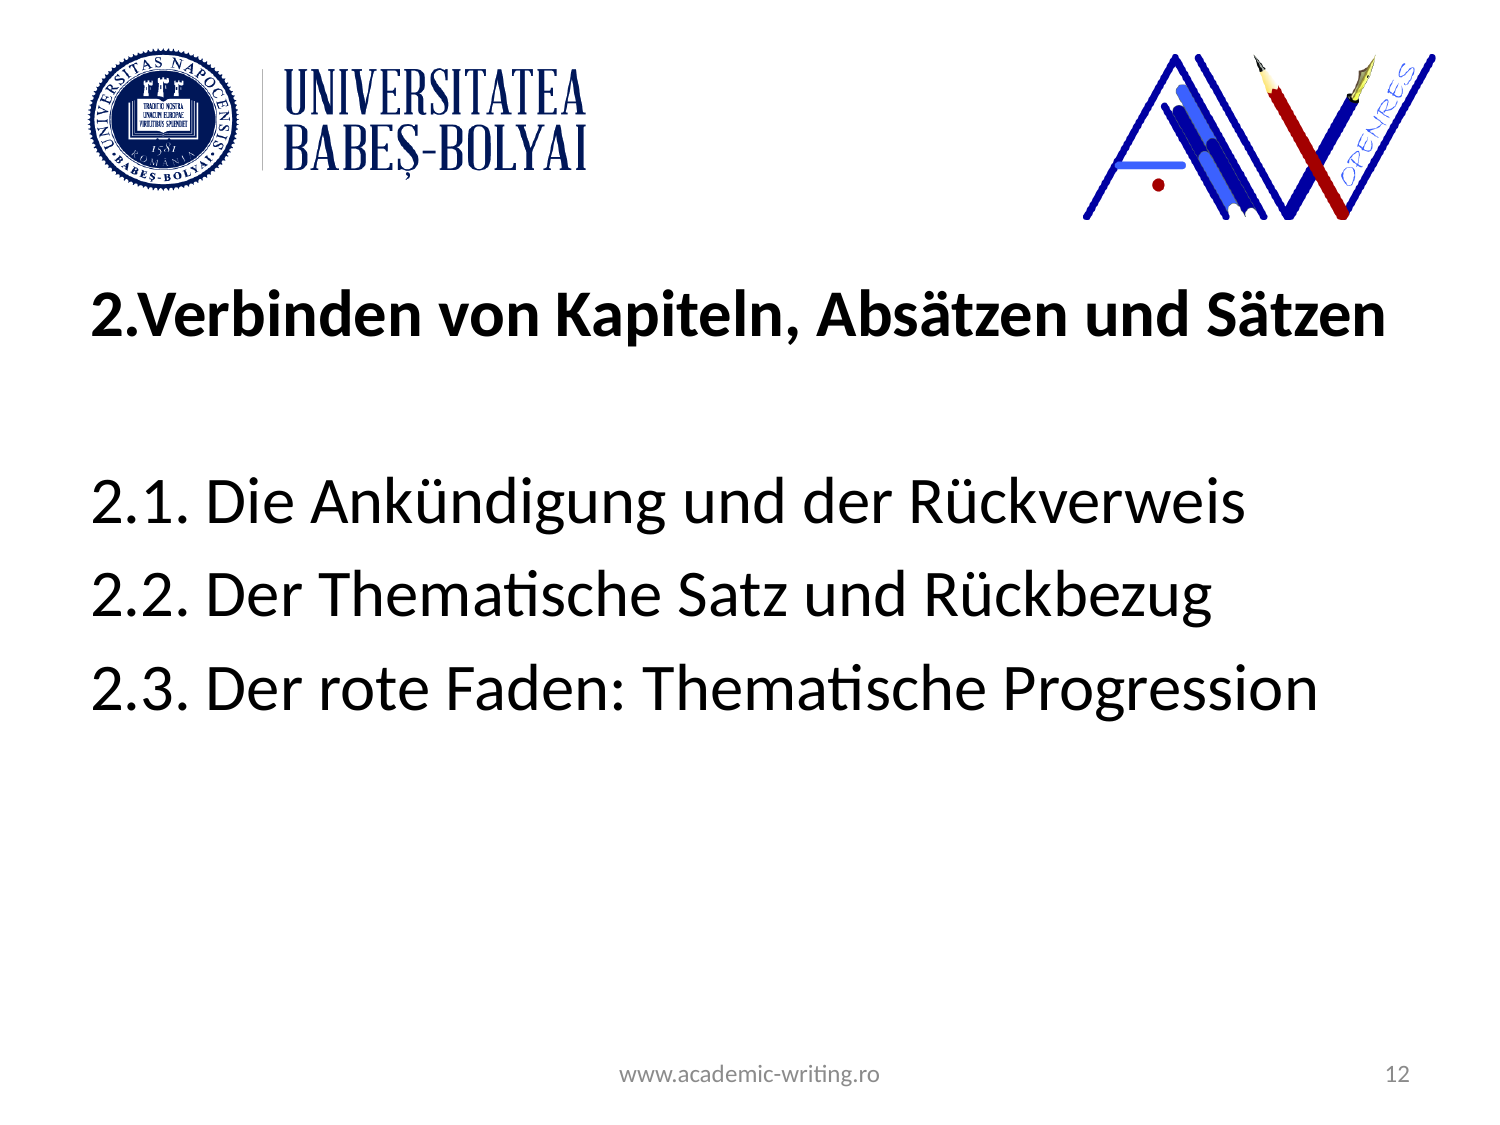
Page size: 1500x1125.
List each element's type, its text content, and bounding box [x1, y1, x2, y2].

footer www.academic-writing.ro [512, 1042, 988, 1103]
slide_number 12 [1074, 1042, 1425, 1103]
picture [76, 42, 597, 197]
list 2.Verbinden von Kapiteln, Absätzen und Sätzen 2.1. Die Ankündigung und der Rückverweis 2.2. Der Thematische Satz und Rückbezug 2.3. Der rote Faden: Thematische Progression [75, 262, 1425, 1005]
picture [1083, 54, 1436, 220]
